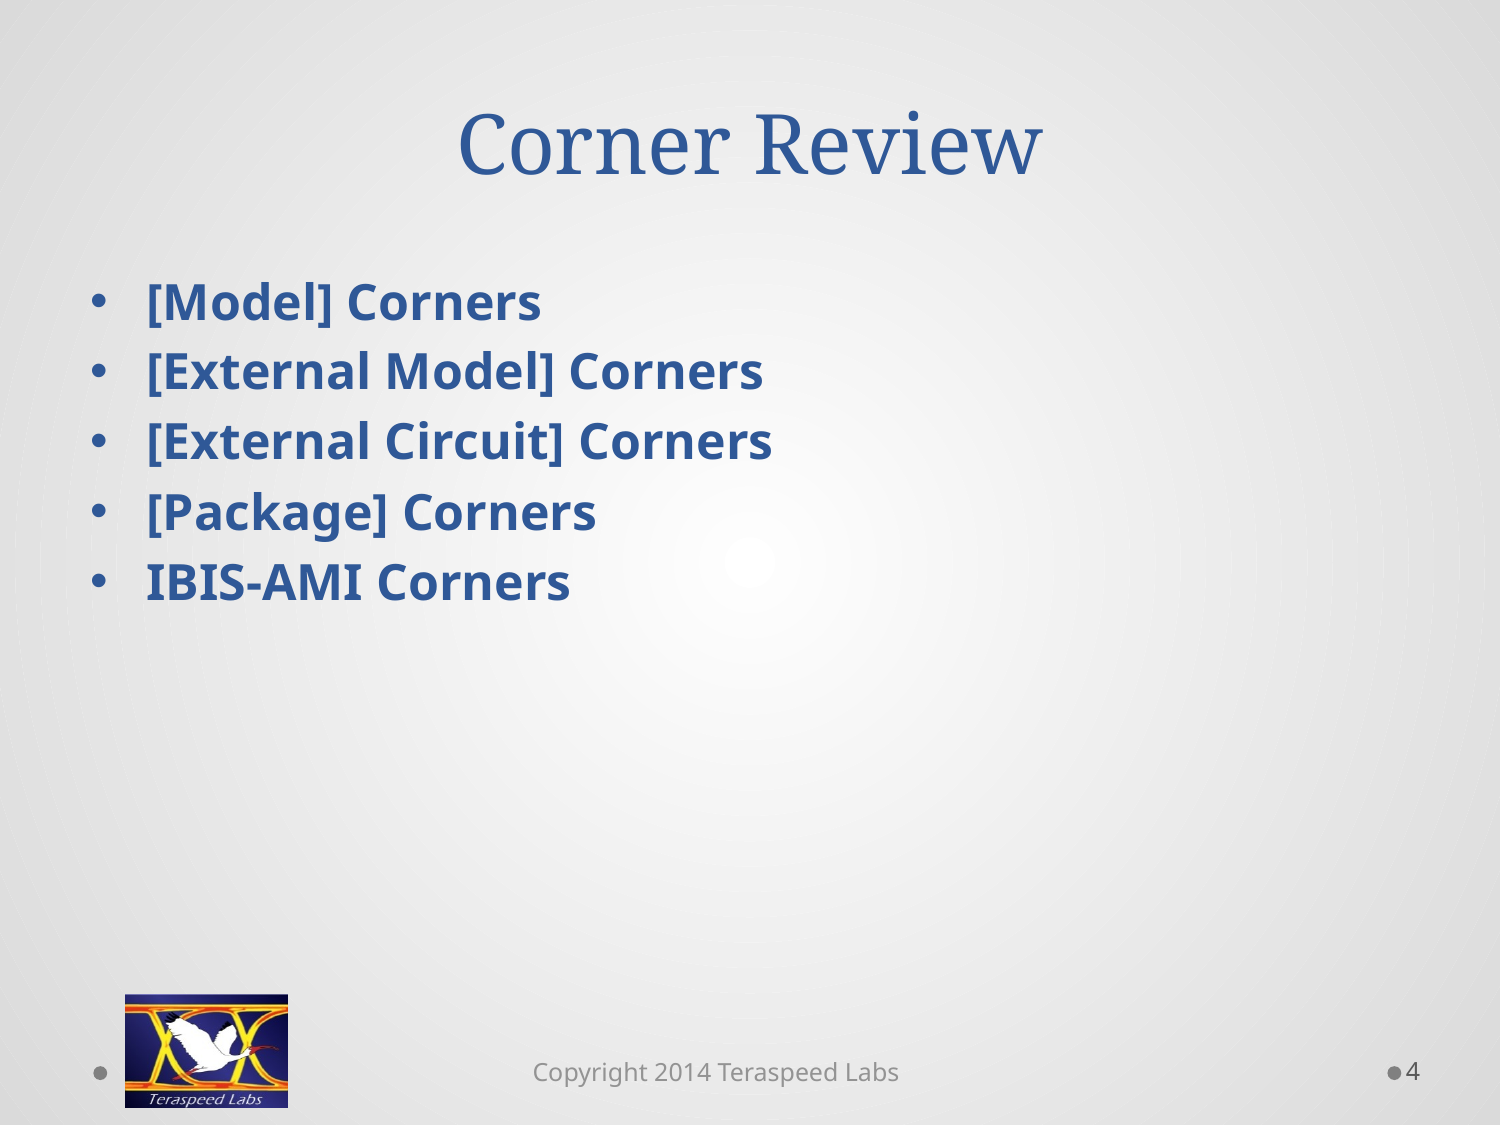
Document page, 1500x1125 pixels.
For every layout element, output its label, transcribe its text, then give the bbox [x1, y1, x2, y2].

list [Model] Corners [External Model] Corners [External Circuit] Corners [Package] Corners IBIS-AMI Corners [75, 262, 1425, 1005]
slide_number 4 [1401, 1042, 1494, 1103]
picture [125, 1005, 288, 1108]
footer Copyright 2014 Teraspeed Labs [525, 1043, 993, 1103]
title Corner Review [75, 0, 1425, 262]
